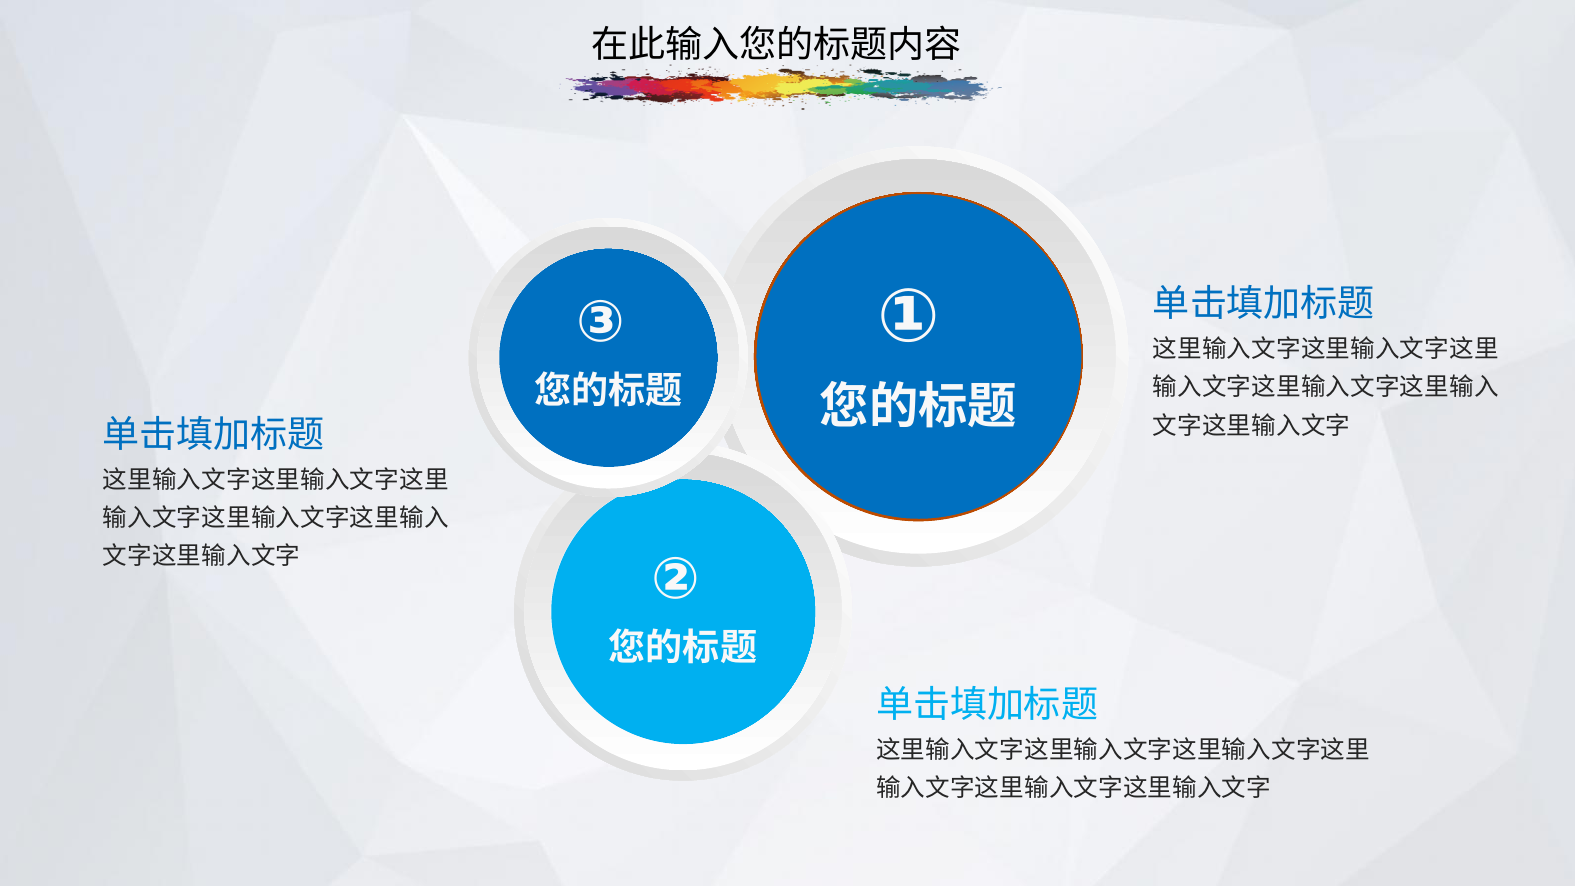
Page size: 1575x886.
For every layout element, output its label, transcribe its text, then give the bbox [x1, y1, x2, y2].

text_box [505, 442, 861, 781]
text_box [698, 146, 1139, 567]
text_box 单击填加标题 这里输入文字这里输入文字这里输入文字这里输入文字这里输入文字这里输入文字 [1143, 258, 1535, 492]
text_box 单击填加标题 这里输入文字这里输入文字这里输入文字这里输入文字这里输入文字这里输入文字 [88, 389, 485, 623]
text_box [462, 217, 755, 498]
text_box 单击填加标题 这里输入文字这里输入文字这里输入文字这里输入文字这里输入文字这里输入文字 [861, 659, 1407, 855]
text_box 在此输入您的标题内容 [580, 14, 988, 61]
picture [0, 0, 1575, 886]
